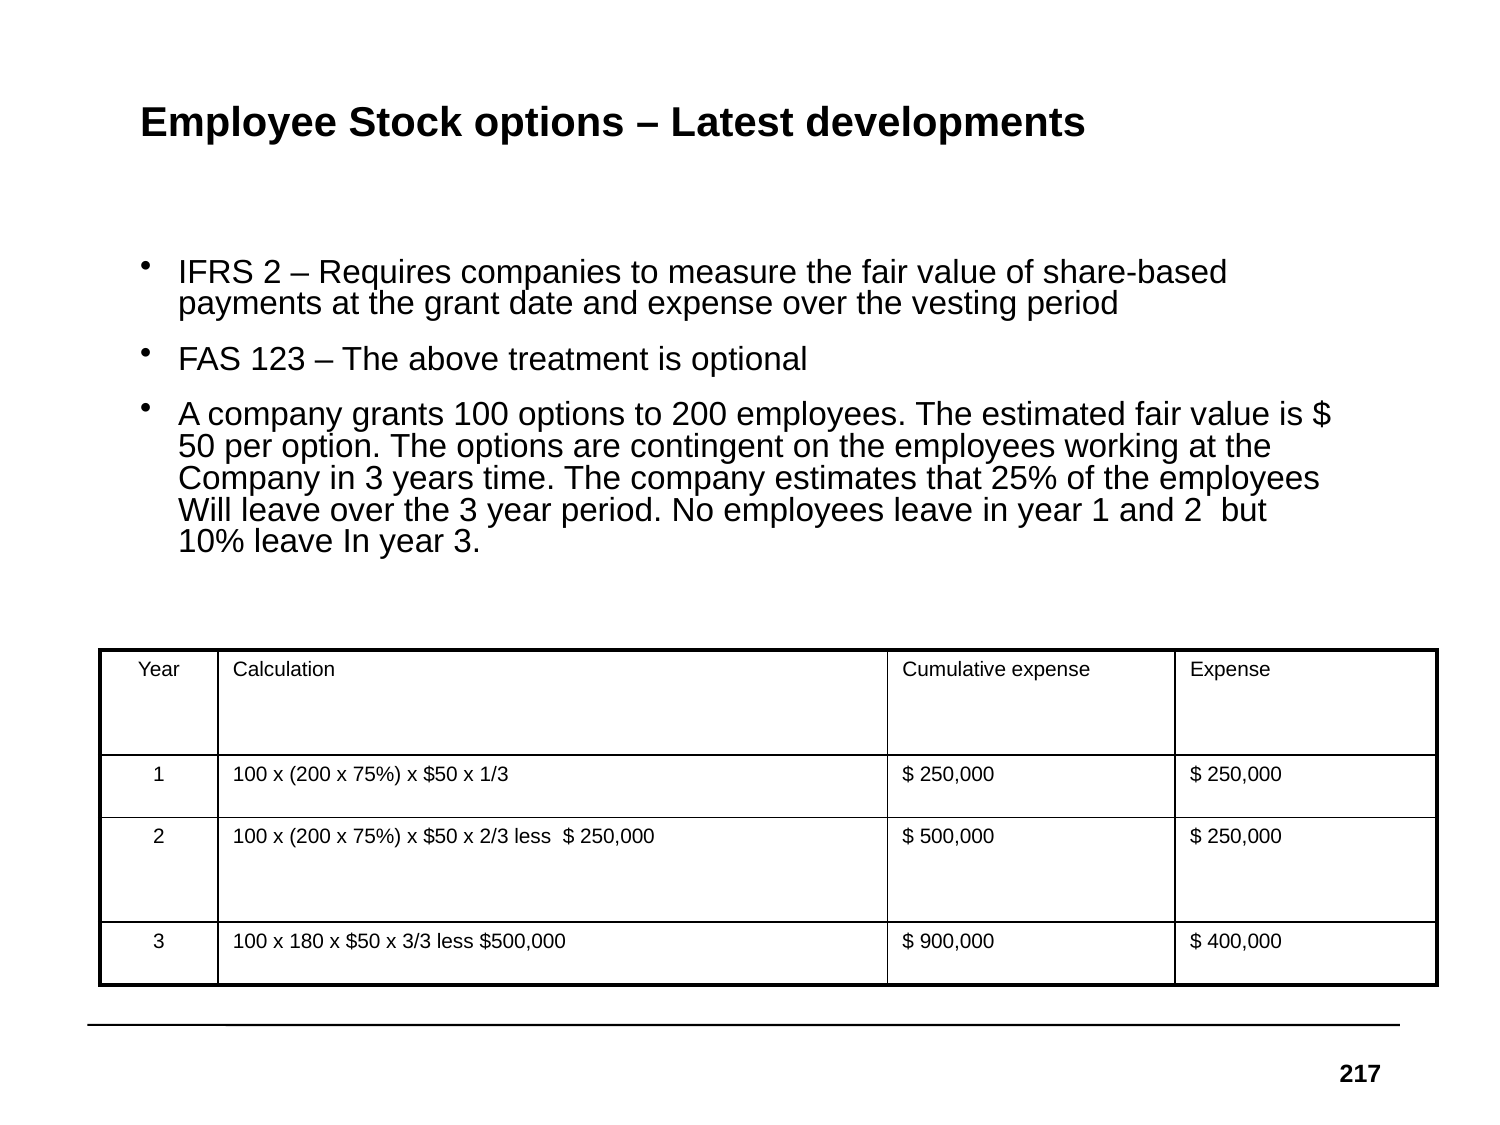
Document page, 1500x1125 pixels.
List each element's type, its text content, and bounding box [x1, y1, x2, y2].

list IFRS 2 – Requires companies to measure the fair value of share-based payments at the grant date and expense over the vesting period FAS 123 – The above treatment is optional A company grants 100 options to 200 employees. The estimated fair value is $ 50 per option. The options are contingent on the employees working at the Company in 3 years time. The company estimates that 25% of the employees Will leave over the 3 year period. No employees leave in year 1 and 2 but 10% leave In year 3. [125, 249, 1350, 613]
table_cell $ 250,000 [888, 756, 1174, 817]
table_cell 1 [102, 756, 217, 817]
table_cell 100 x (200 x 75%) x $50 x 1/3 [219, 756, 887, 817]
table_header Year [102, 652, 217, 754]
table_cell $ 500,000 [888, 818, 1174, 921]
table_header Cumulative expense [888, 652, 1174, 754]
table_cell $ 900,000 [888, 923, 1174, 983]
table_cell 3 [102, 923, 217, 983]
table_cell 2 [102, 818, 217, 921]
table_cell $ 250,000 [1176, 818, 1435, 921]
title Employee Stock options – Latest developments [125, 87, 1375, 225]
table_cell $ 400,000 [1176, 923, 1435, 983]
table_cell 100 x (200 x 75%) x $50 x 2/3 less $ 250,000 [219, 818, 887, 921]
table_cell $ 250,000 [1176, 756, 1435, 817]
table_cell 100 x 180 x $50 x 3/3 less $500,000 [219, 923, 887, 983]
table_header Calculation [219, 652, 887, 754]
table_header Expense [1176, 652, 1435, 754]
